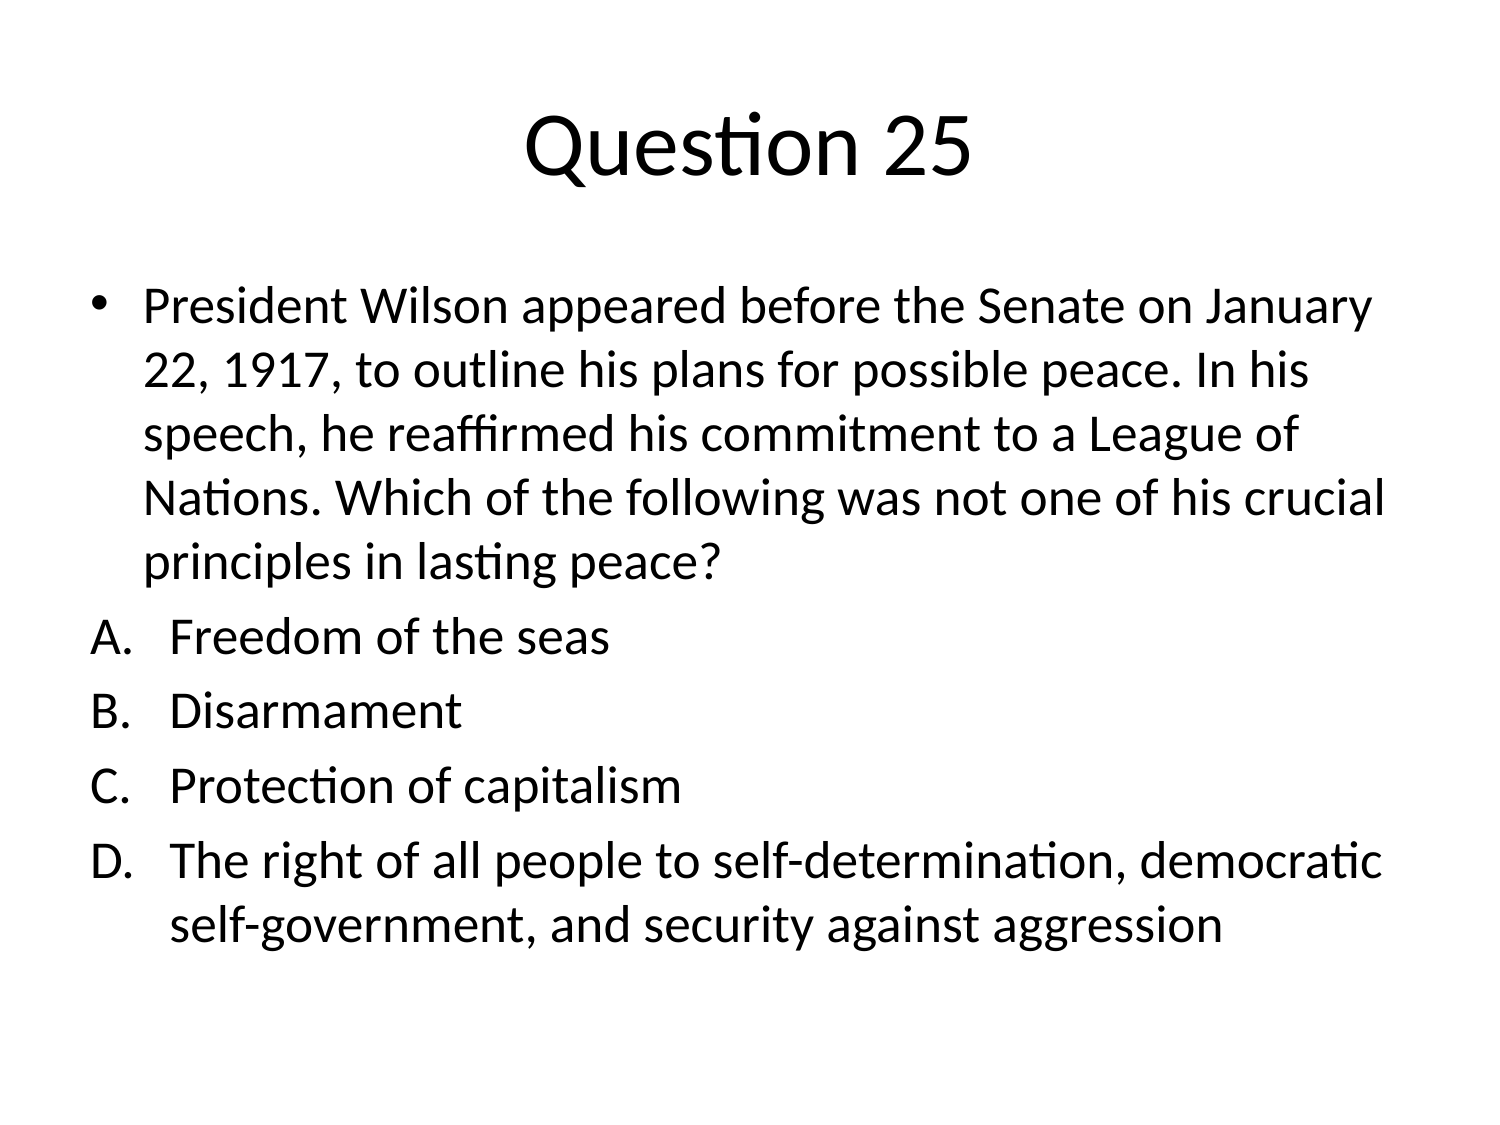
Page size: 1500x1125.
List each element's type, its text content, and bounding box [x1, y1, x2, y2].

list President Wilson appeared before the Senate on January 22, 1917, to outline his plans for possible peace. In his speech, he reaffirmed his commitment to a League of Nations. Which of the following was not one of his crucial principles in lasting peace? Freedom of the seas Disarmament Protection of capitalism The right of all people to self-determination, democratic self-government, and security against aggression [75, 262, 1425, 1005]
title Question 25 [75, 45, 1425, 233]
